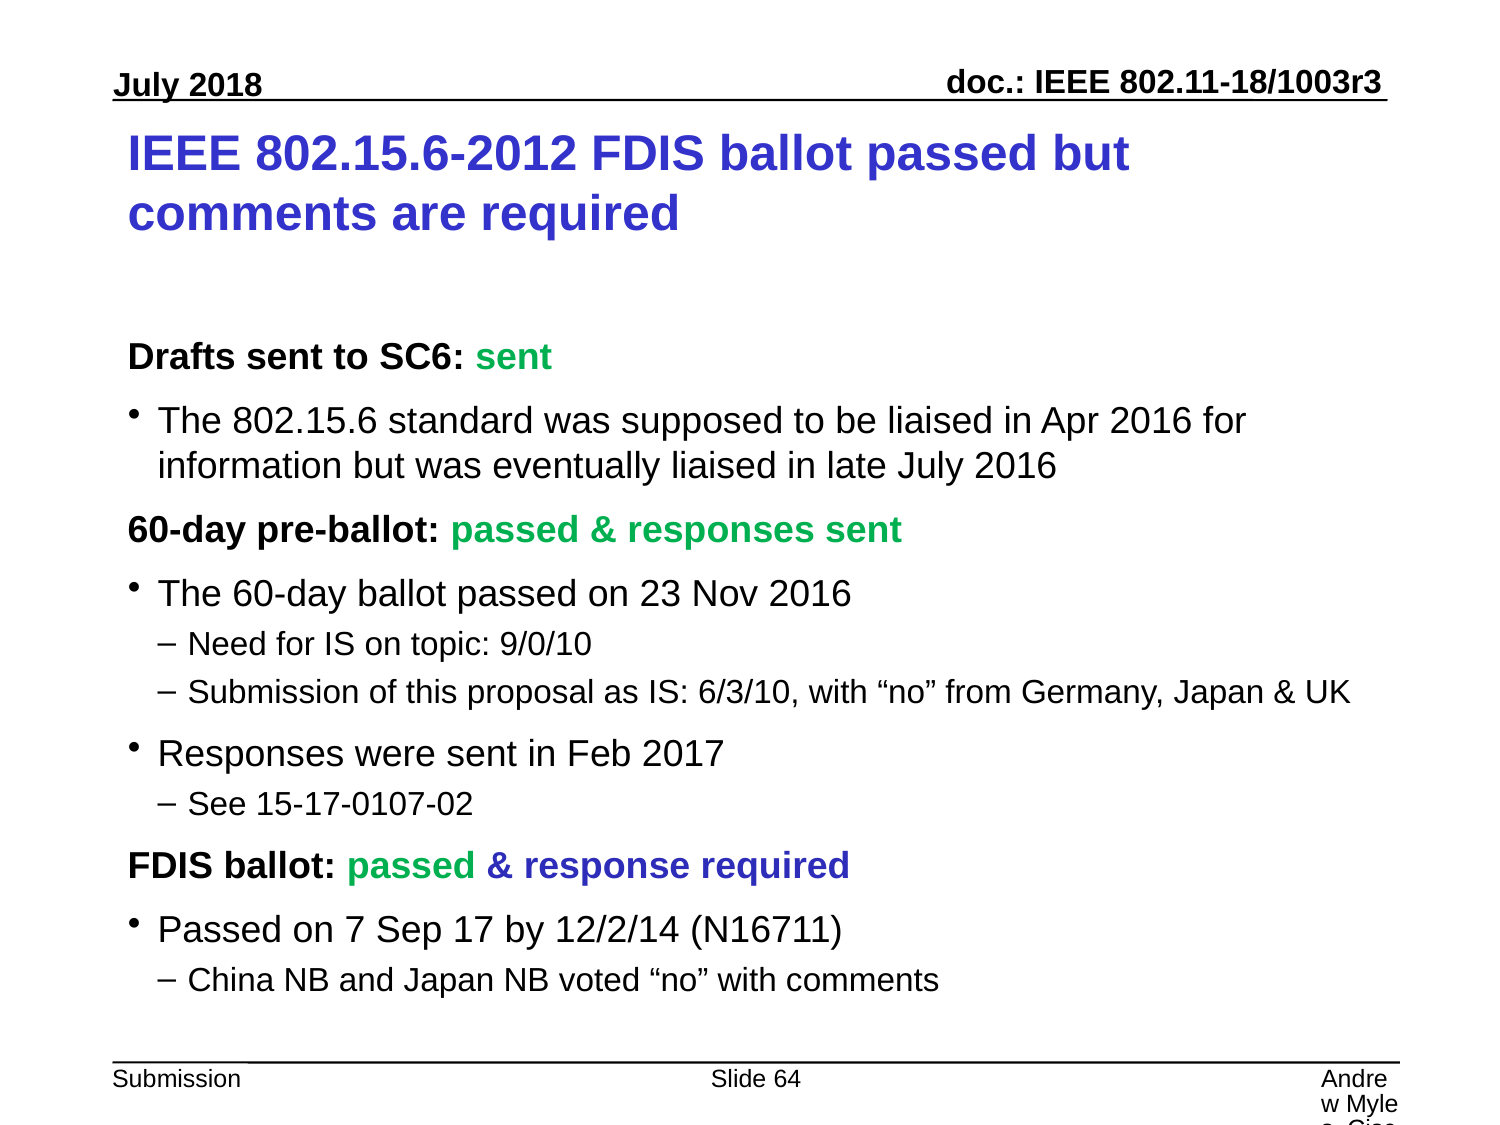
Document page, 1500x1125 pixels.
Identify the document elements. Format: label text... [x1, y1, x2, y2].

list Drafts sent to SC6: sent The 802.15.6 standard was supposed to be liaised in Apr 2016 for information but was eventually liaised in late July 2016 60-day pre-ballot: passed & responses sent The 60-day ballot passed on 23 Nov 2016 Need for IS on topic: 9/0/10 Submission of this proposal as IS: 6/3/10, with “no” from Germany, Japan & UK Responses were sent in Feb 2017 See 15-17-0107-02 FDIS ballot: passed & response required Passed on 7 Sep 17 by 12/2/14 (N16711) China NB and Japan NB voted “no” with comments [112, 324, 1388, 1000]
footer Andrew Myles, Cisco [1320, 1061, 1402, 1093]
title IEEE 802.15.6-2012 FDIS ballot passed but comments are required [112, 112, 1388, 288]
slide_number Slide 64 [709, 1061, 803, 1093]
